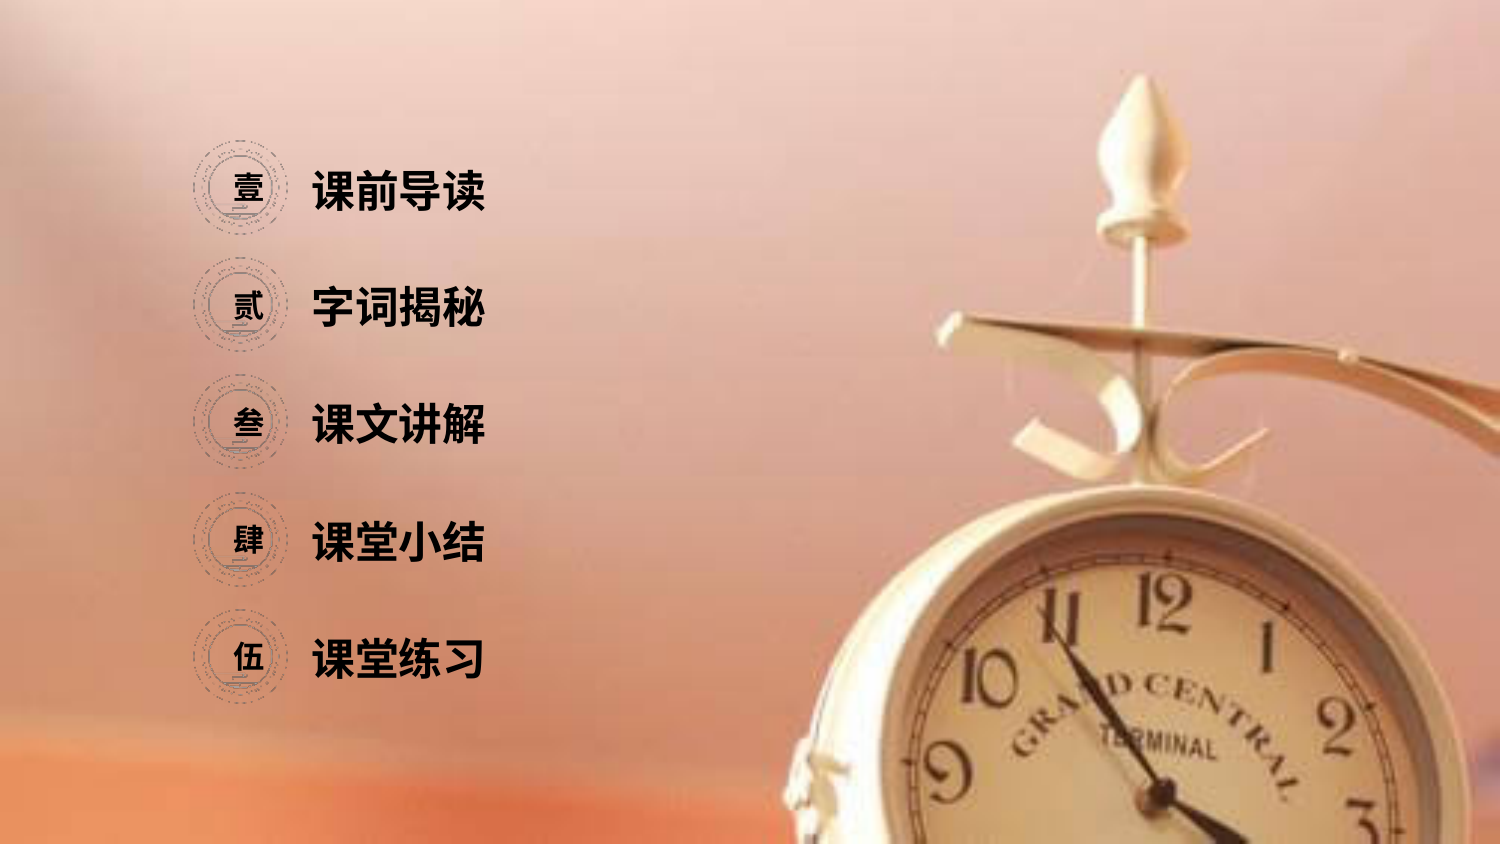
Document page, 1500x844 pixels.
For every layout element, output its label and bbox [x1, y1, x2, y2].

text_box [184, 483, 575, 596]
text_box [184, 600, 575, 713]
text_box [184, 365, 575, 478]
text_box [184, 248, 575, 361]
picture [0, 0, 1500, 844]
text_box [184, 131, 575, 244]
